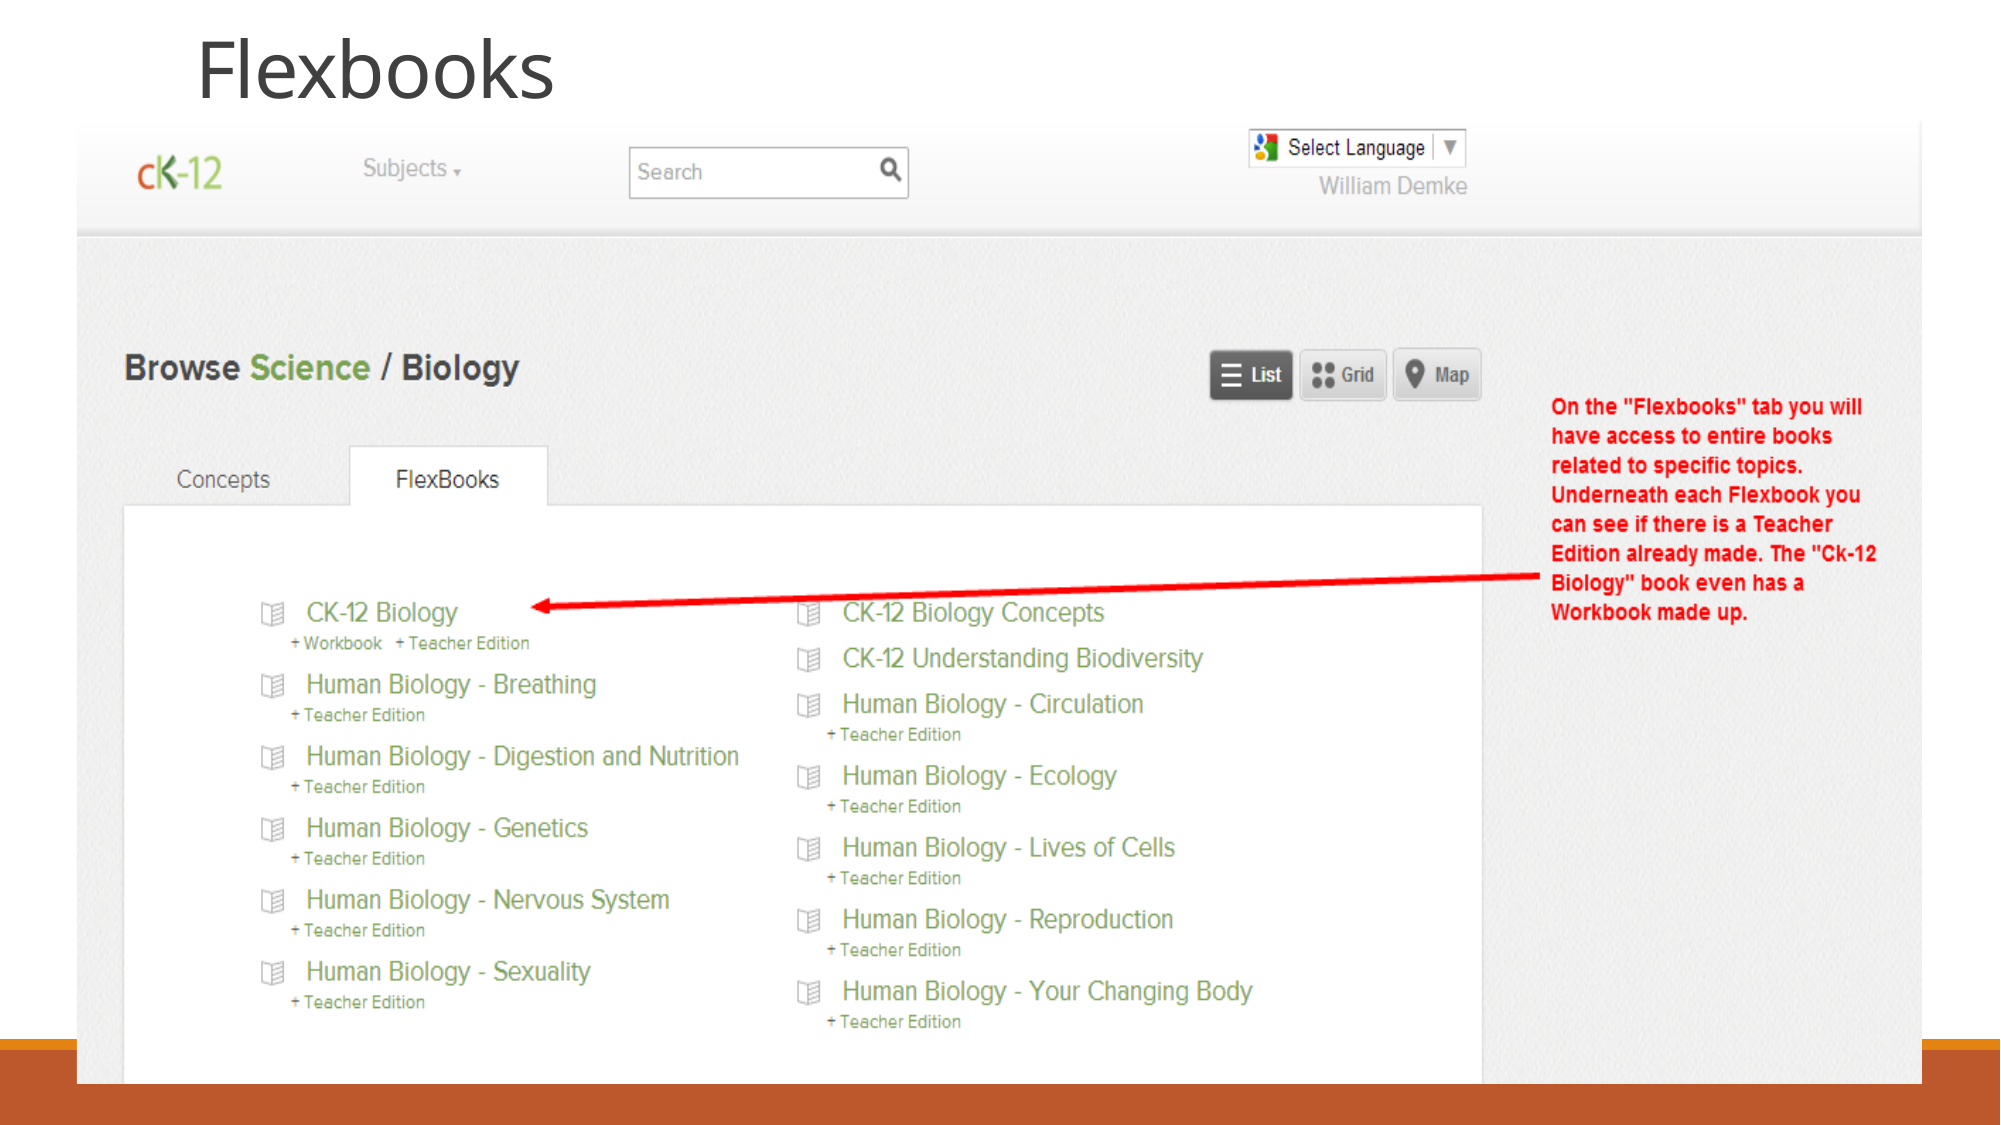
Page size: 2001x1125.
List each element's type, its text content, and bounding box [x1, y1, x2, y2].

title Flexbooks [180, 26, 1830, 118]
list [76, 121, 1923, 1085]
